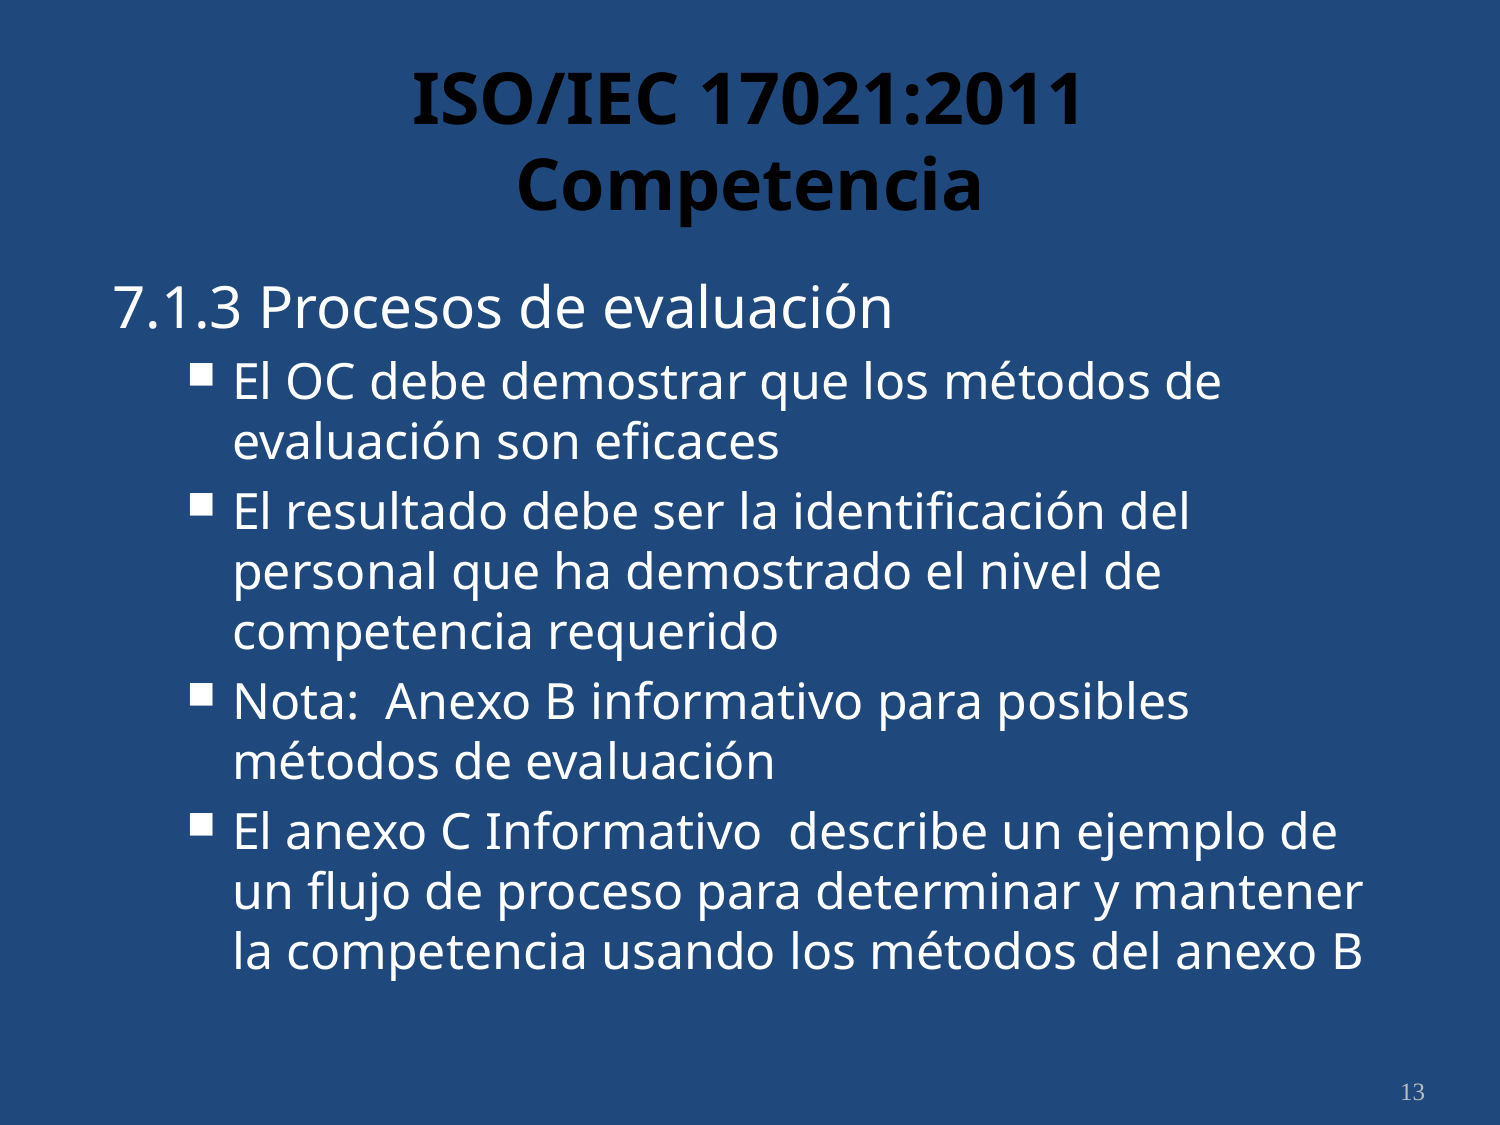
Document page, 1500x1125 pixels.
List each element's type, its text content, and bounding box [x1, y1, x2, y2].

title ISO/IEC 17021:2011 Competencia [75, 45, 1425, 233]
slide_number 13 [1299, 1052, 1425, 1113]
list 7.1.3 Procesos de evaluación El OC debe demostrar que los métodos de evaluación son eficaces El resultado debe ser la identificación del personal que ha demostrado el nivel de competencia requerido Nota: Anexo B informativo para posibles métodos de evaluación El anexo C Informativo describe un ejemplo de un flujo de proceso para determinar y mantener la competencia usando los métodos del anexo B [75, 262, 1425, 1035]
